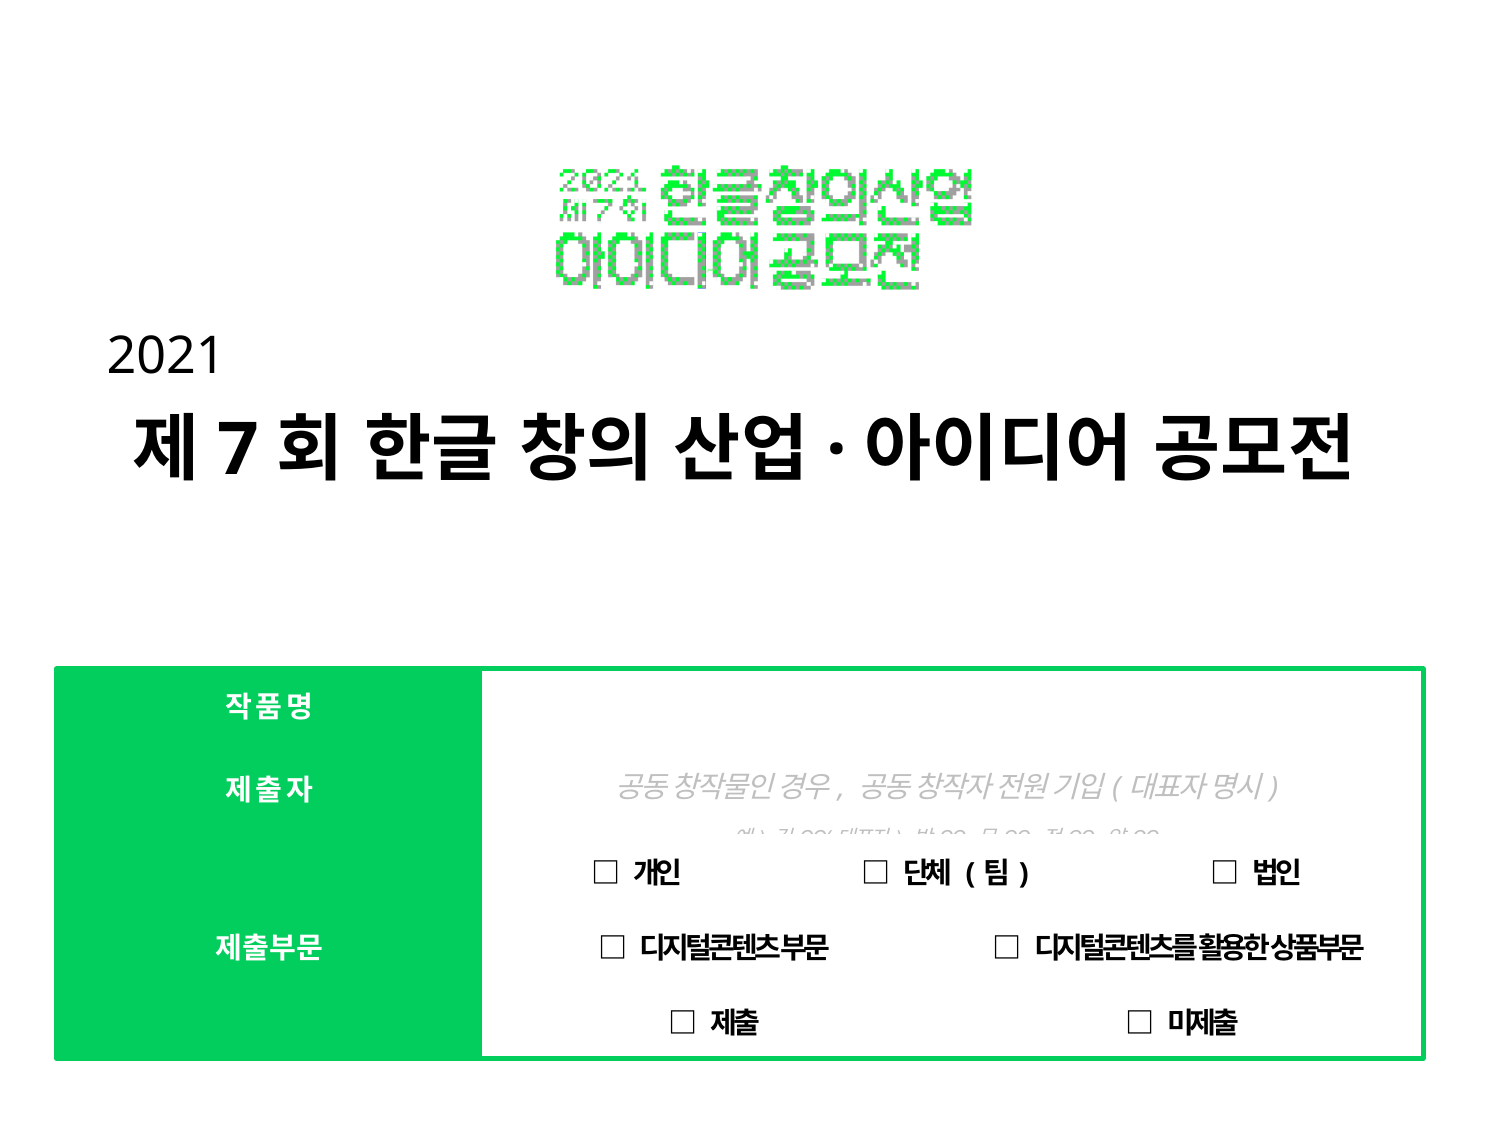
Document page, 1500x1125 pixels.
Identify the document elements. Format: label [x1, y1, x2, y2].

text_box [54, 667, 1425, 1061]
picture [548, 157, 976, 296]
